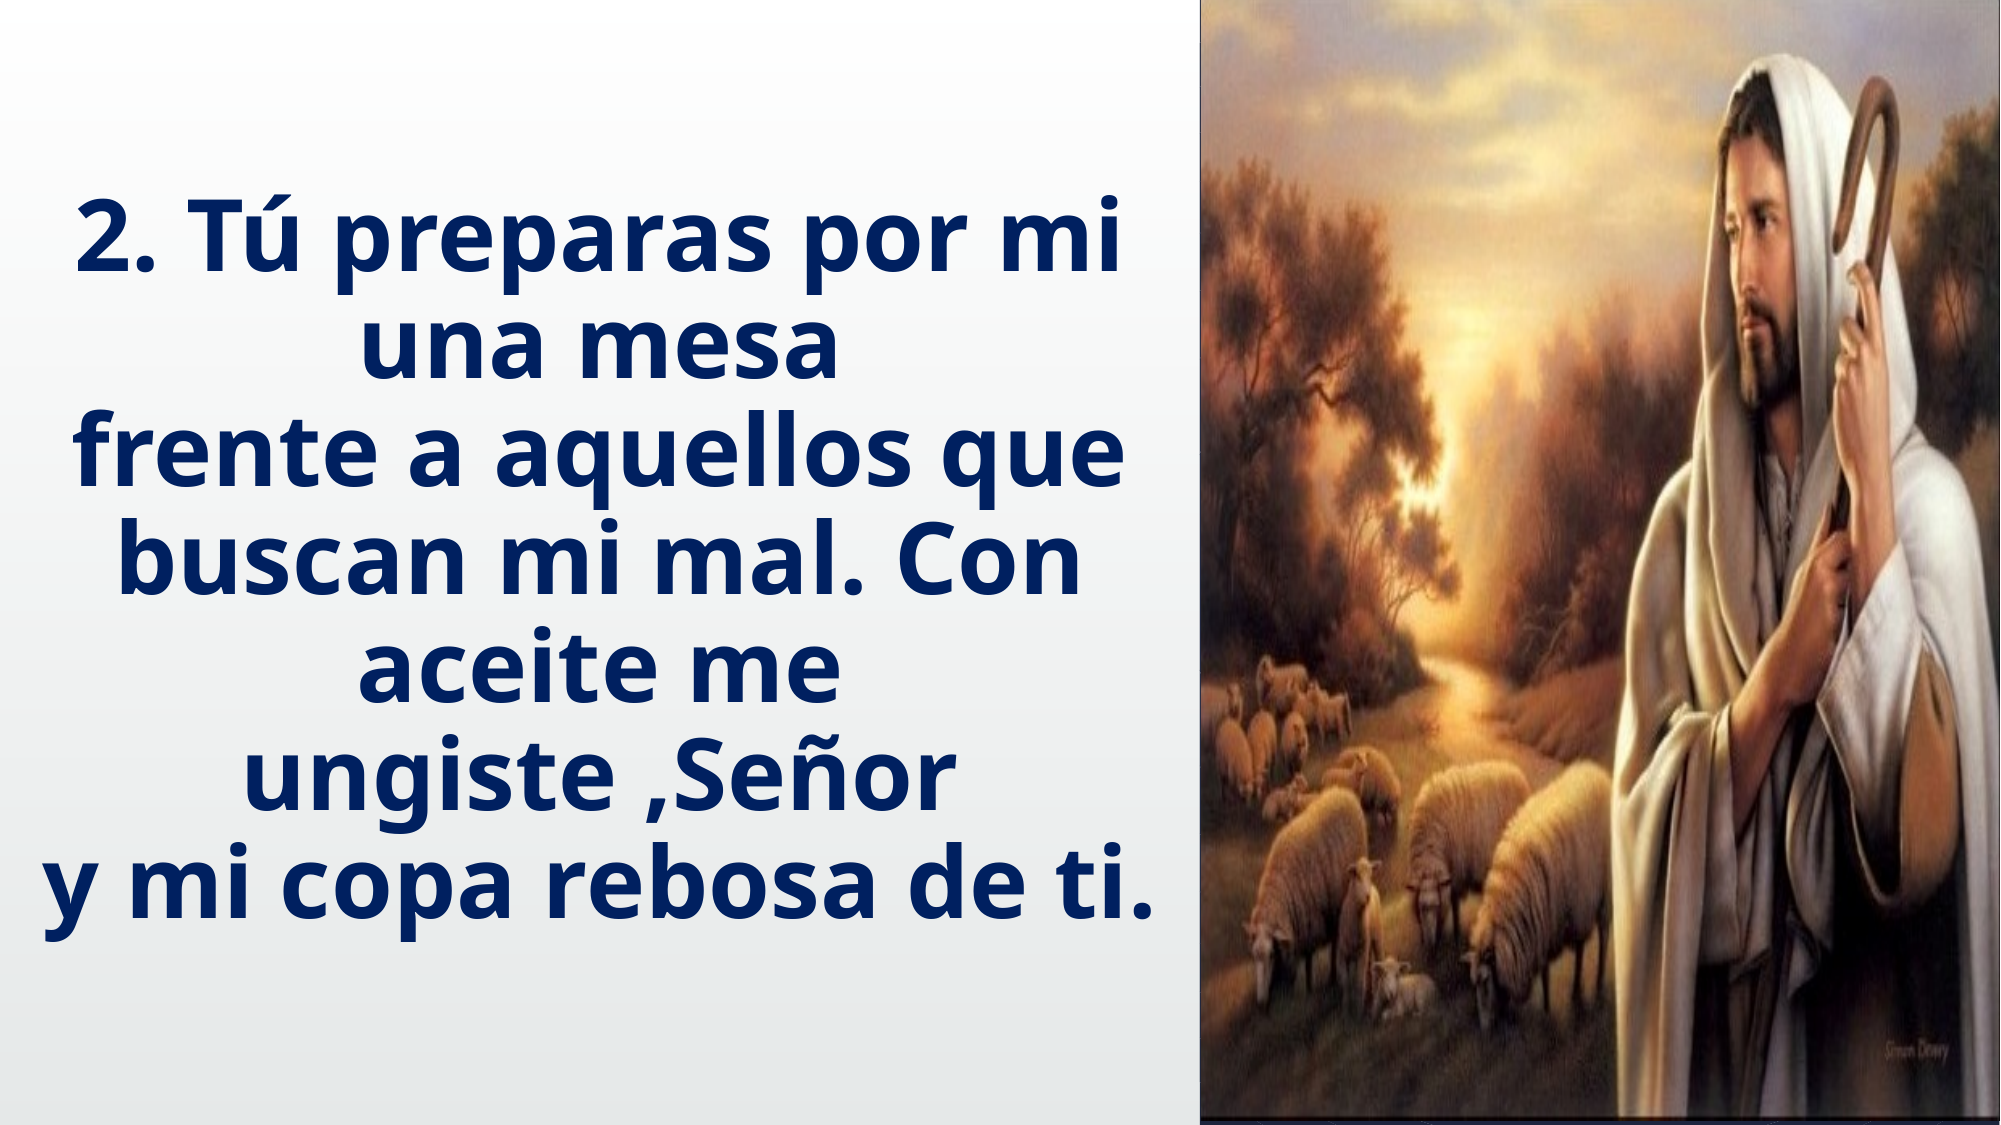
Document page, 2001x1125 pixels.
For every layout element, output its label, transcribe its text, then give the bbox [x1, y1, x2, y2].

title 2. Tú preparas por mi una mesa frente a aquellos que buscan mi mal. Con aceite me ungiste ,Señor y mi copa rebosa de ti. [0, 0, 1200, 1125]
picture [1200, 0, 2000, 1125]
